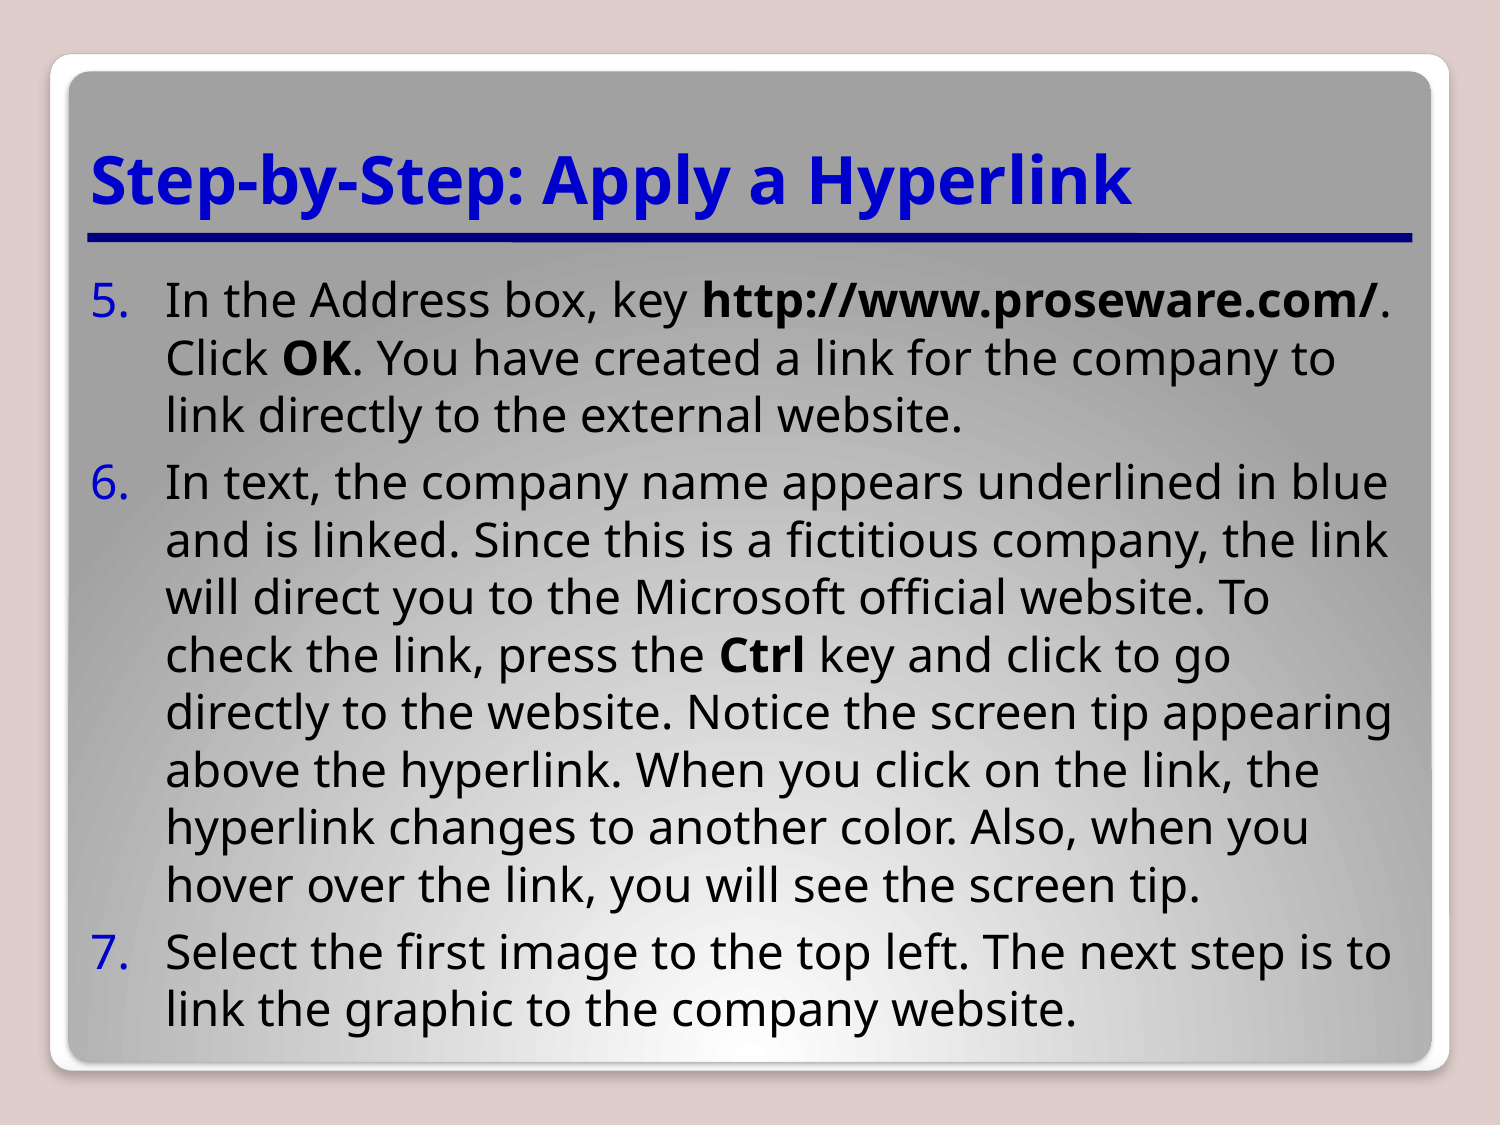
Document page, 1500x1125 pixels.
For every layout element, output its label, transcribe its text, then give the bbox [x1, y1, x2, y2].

list In the Address box, key http://www.proseware.com/. Click OK. You have created a link for the company to link directly to the external website. In text, the company name appears underlined in blue and is linked. Since this is a fictitious company, the link will direct you to the Microsoft official website. To check the link, press the Ctrl key and click to go directly to the website. Notice the screen tip appearing above the hyperlink. When you click on the link, the hyperlink changes to another color. Also, when you hover over the link, you will see the screen tip. Select the first image to the top left. The next step is to link the graphic to the company website. [74, 262, 1426, 1063]
title Step-by-Step: Apply a Hyperlink [74, 74, 1426, 226]
